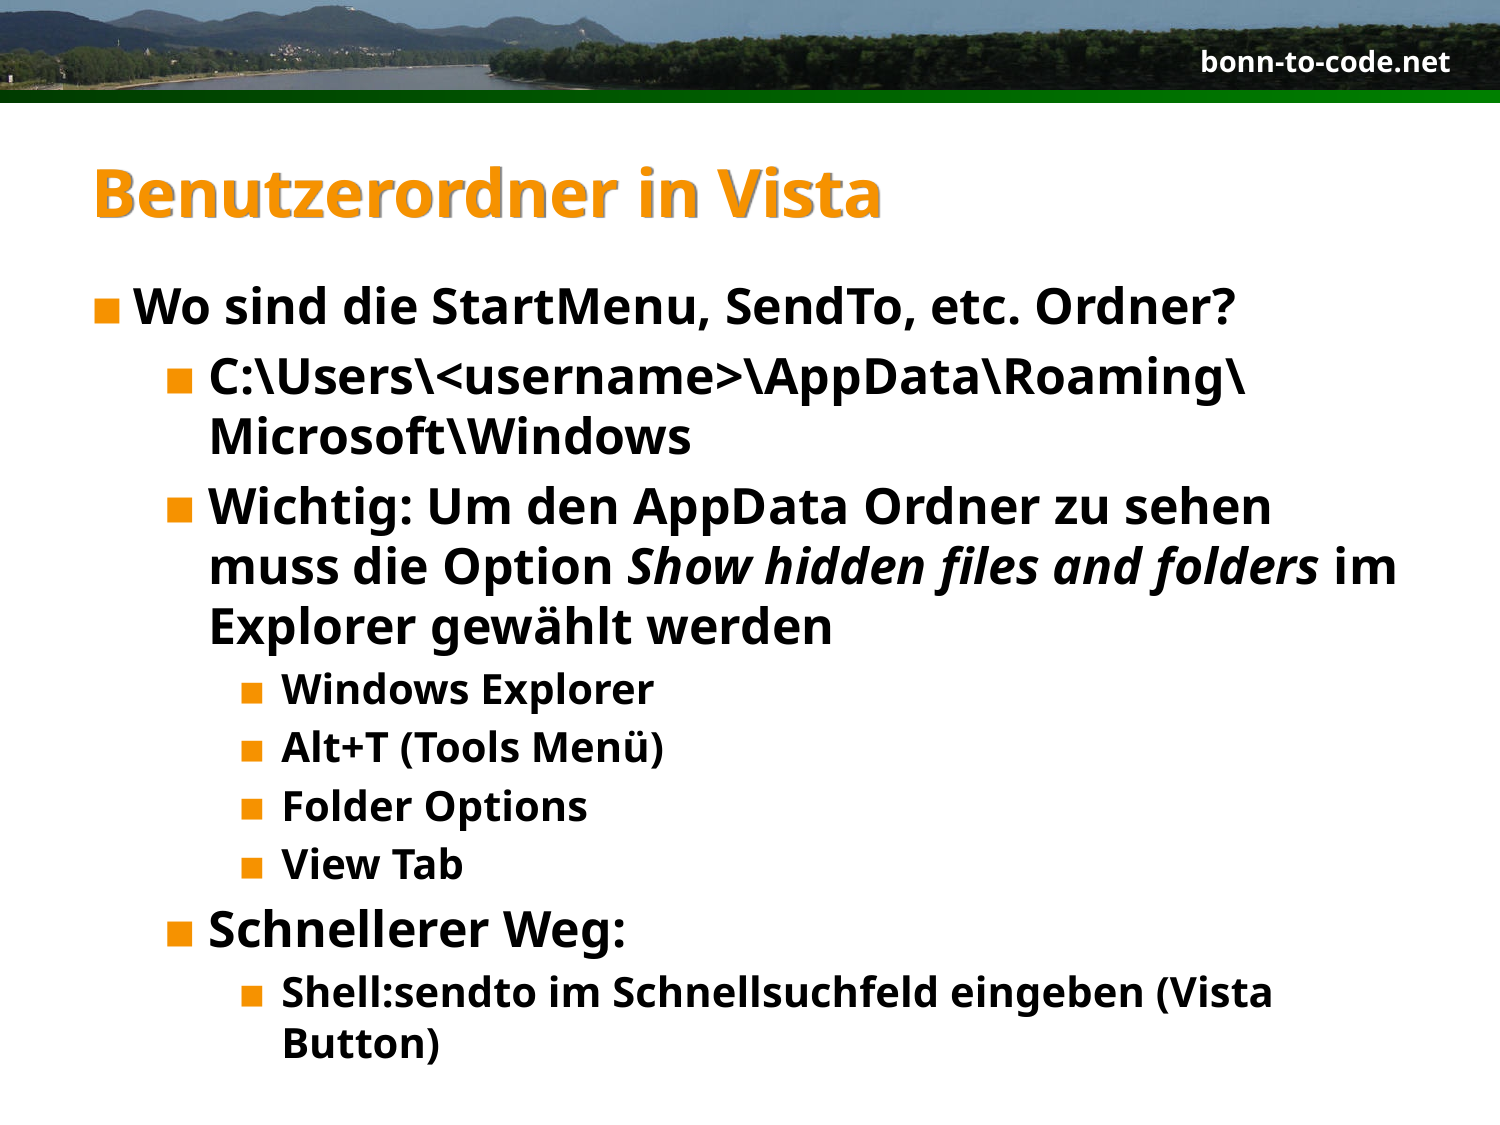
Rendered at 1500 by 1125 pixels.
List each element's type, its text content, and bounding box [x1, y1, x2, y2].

list Wo sind die StartMenu, SendTo, etc. Ordner? C:\Users\<username>\AppData\Roaming\Microsoft\Windows Wichtig: Um den AppData Ordner zu sehen muss die Option Show hidden files and folders im Explorer gewählt werden Windows Explorer Alt+T (Tools Menü) Folder Options View Tab Schnellerer Weg: Shell:sendto im Schnellsuchfeld eingeben (Vista Button) [74, 266, 1426, 1095]
title Benutzerordner in Vista [76, 113, 1428, 268]
picture [0, 0, 1500, 90]
